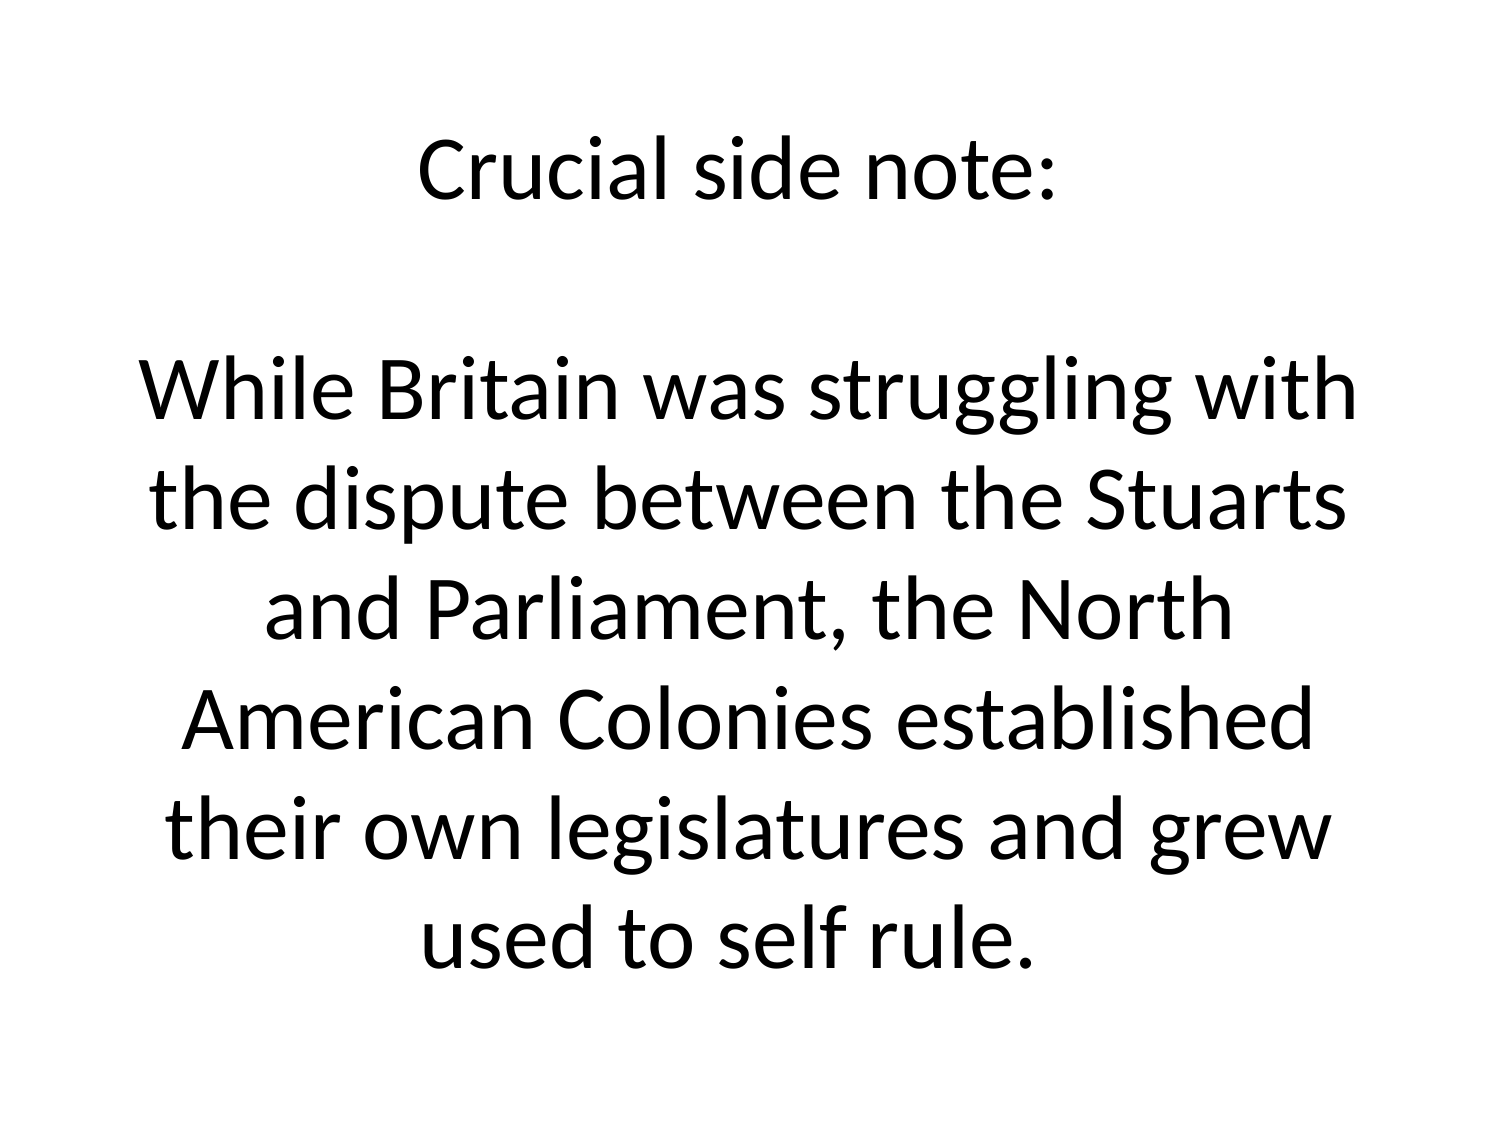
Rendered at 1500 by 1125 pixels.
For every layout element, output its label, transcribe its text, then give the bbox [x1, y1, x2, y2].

title Crucial side note: While Britain was struggling with the dispute between the Stuarts and Parliament, the North American Colonies established their own legislatures and grew used to self rule. [74, 44, 1426, 1051]
